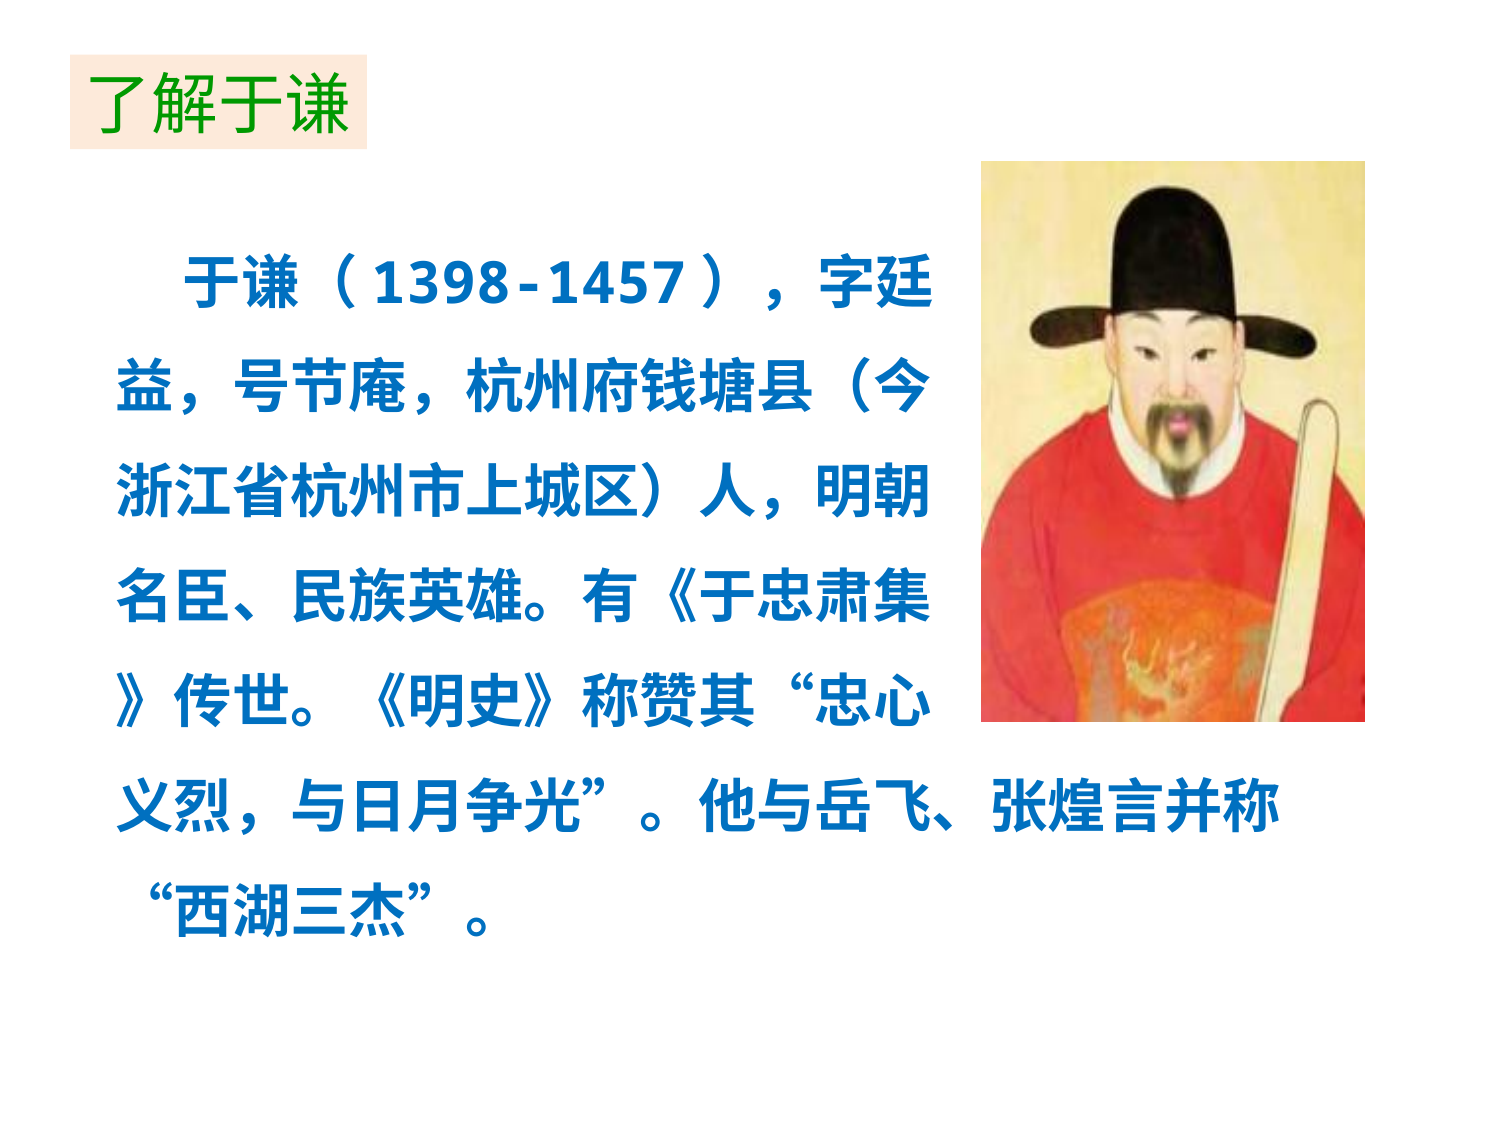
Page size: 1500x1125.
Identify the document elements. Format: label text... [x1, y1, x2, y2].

picture [981, 161, 1365, 722]
text_box 了解于谦 [70, 54, 367, 150]
text_box 于谦（1398-1457），字廷 益，号节庵，杭州府钱塘县（今 浙江省杭州市上城区）人，明朝 名臣、民族英雄。有《于忠肃集 》传世。《明史》称赞其“忠心 义烈，与日月争光”。他与岳飞、张煌言并称“西湖三杰”。 [101, 202, 1365, 952]
